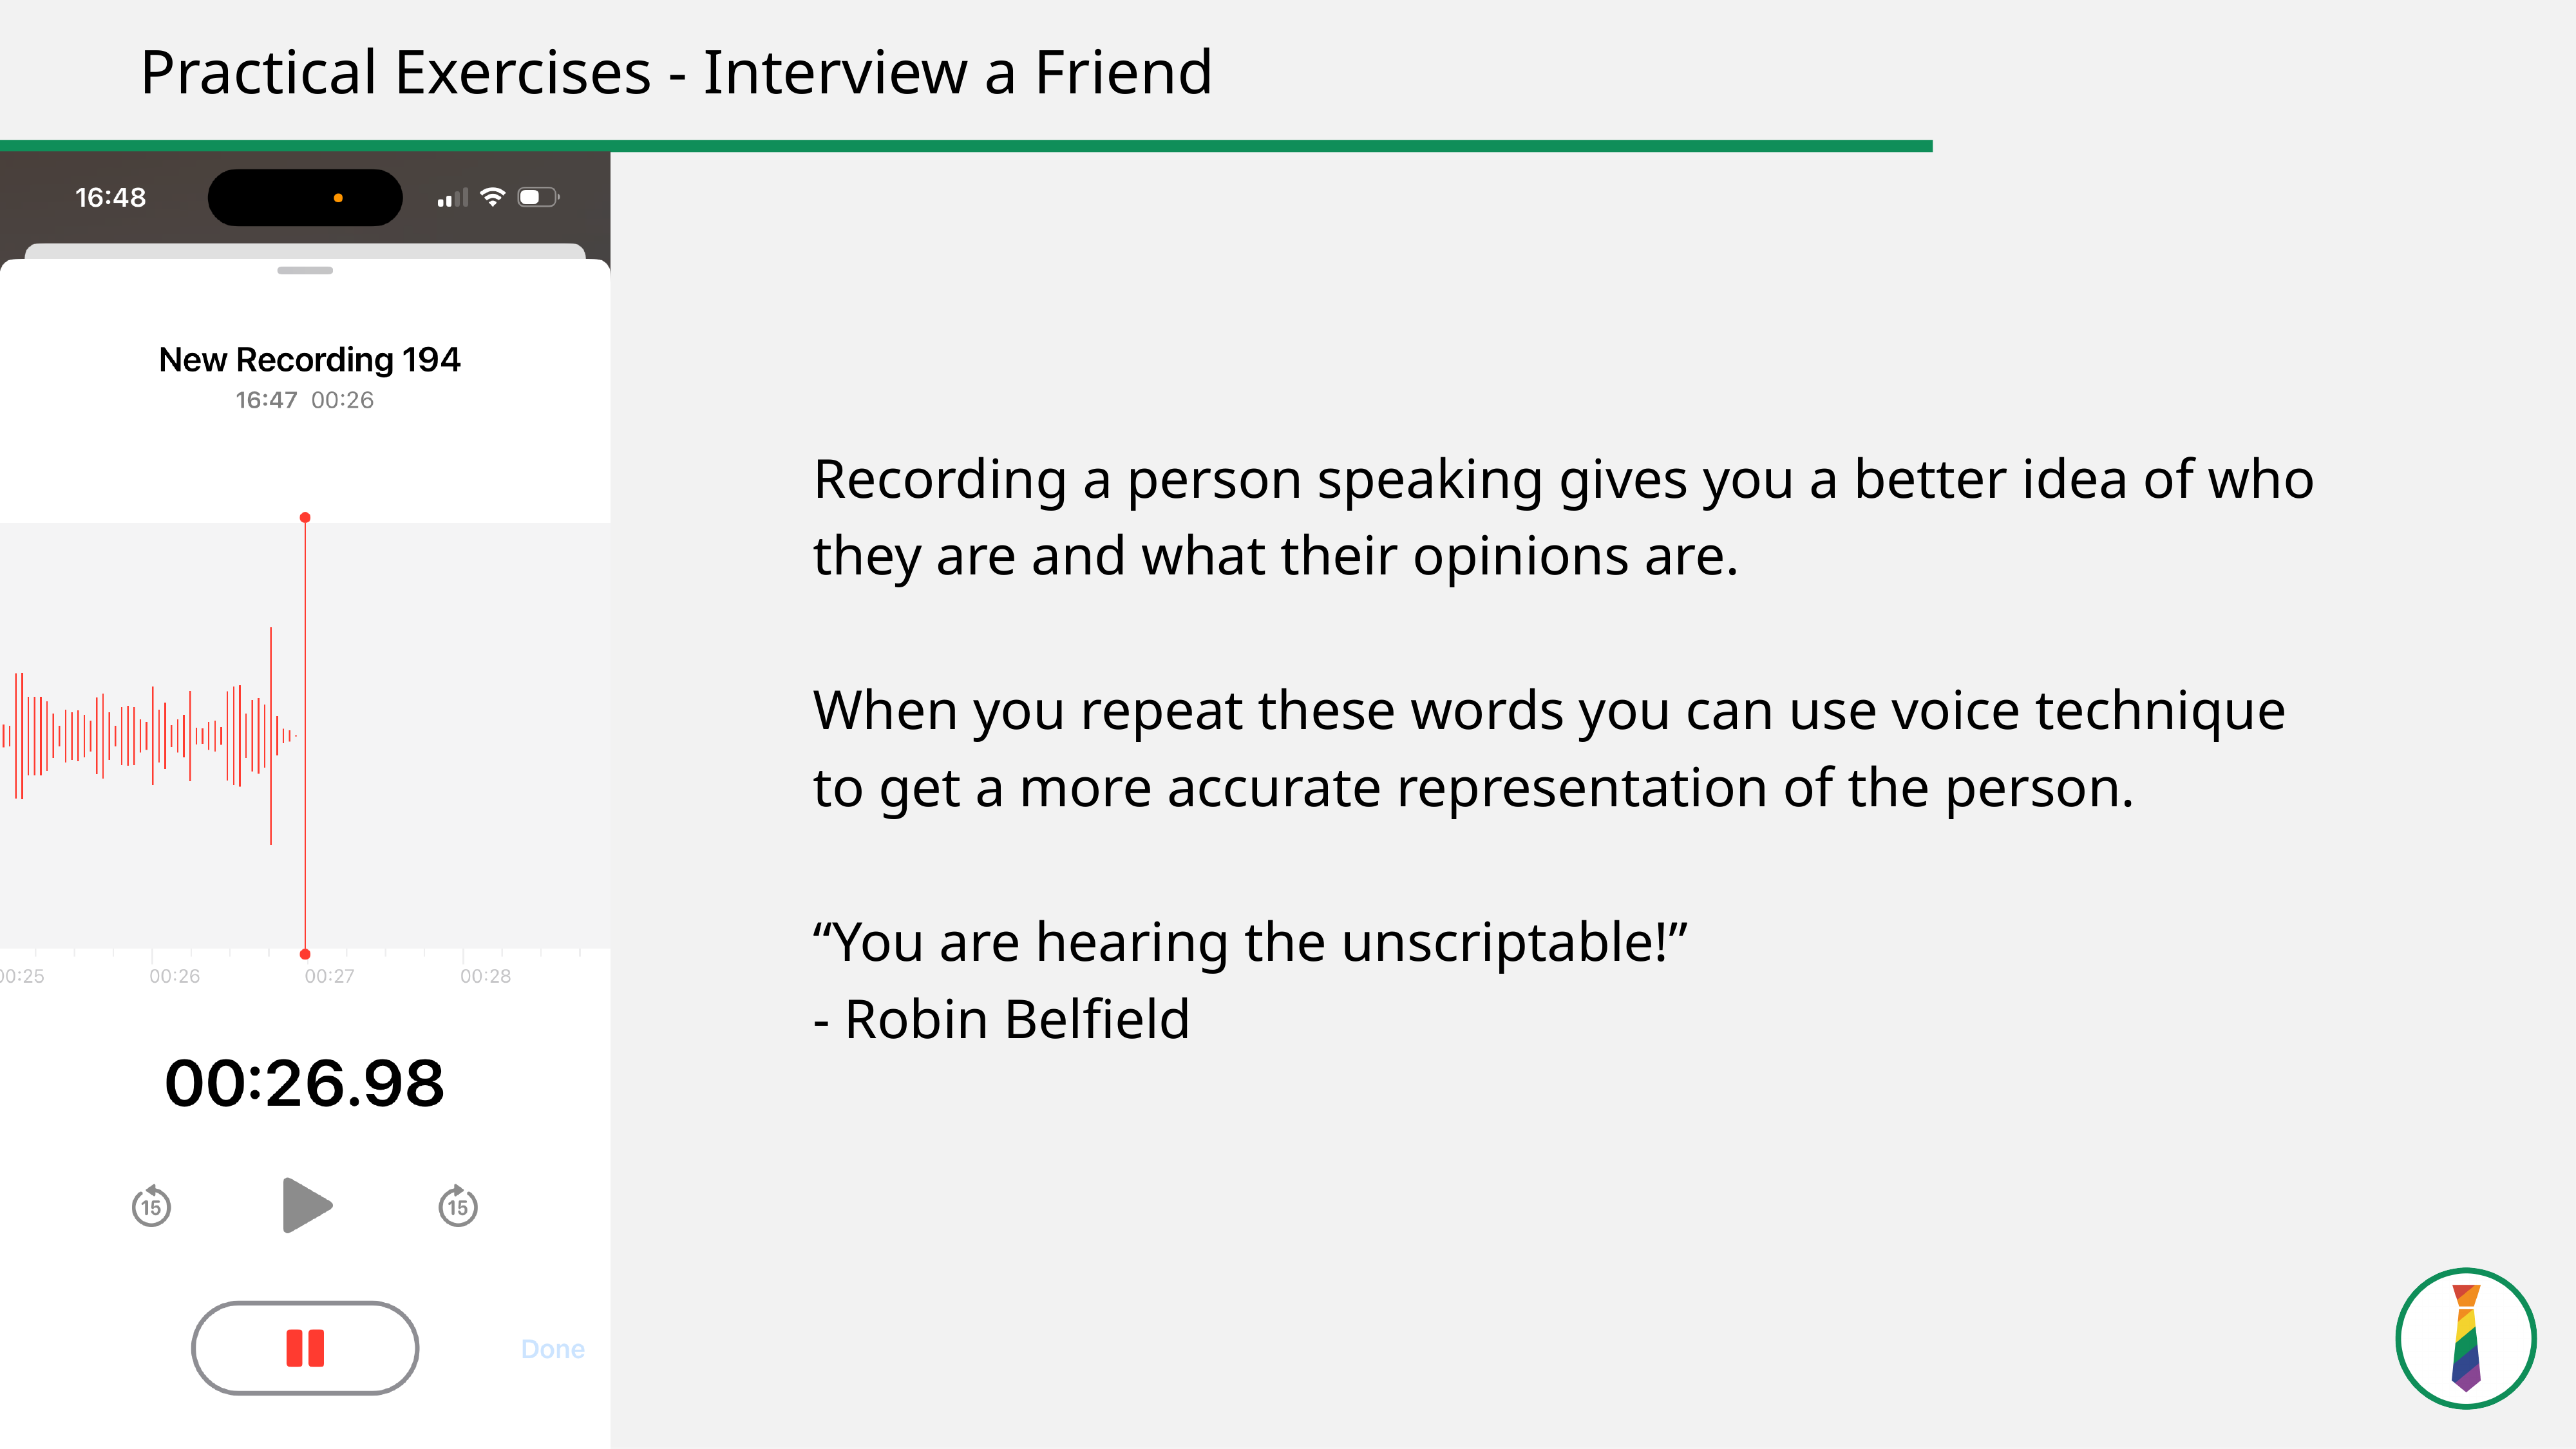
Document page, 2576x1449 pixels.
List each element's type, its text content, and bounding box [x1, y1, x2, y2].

picture [0, 0, 2576, 1449]
text_box Recording a person speaking gives you a better idea of who they are and what their opinions are. When you repeat these words you can use voice technique to get a more accurate representation of the person. “You are hearing the unscriptable!” - Robin Belfield [808, 426, 2343, 1108]
text_box Practical Exercises - Interview a Friend [135, 28, 1388, 132]
